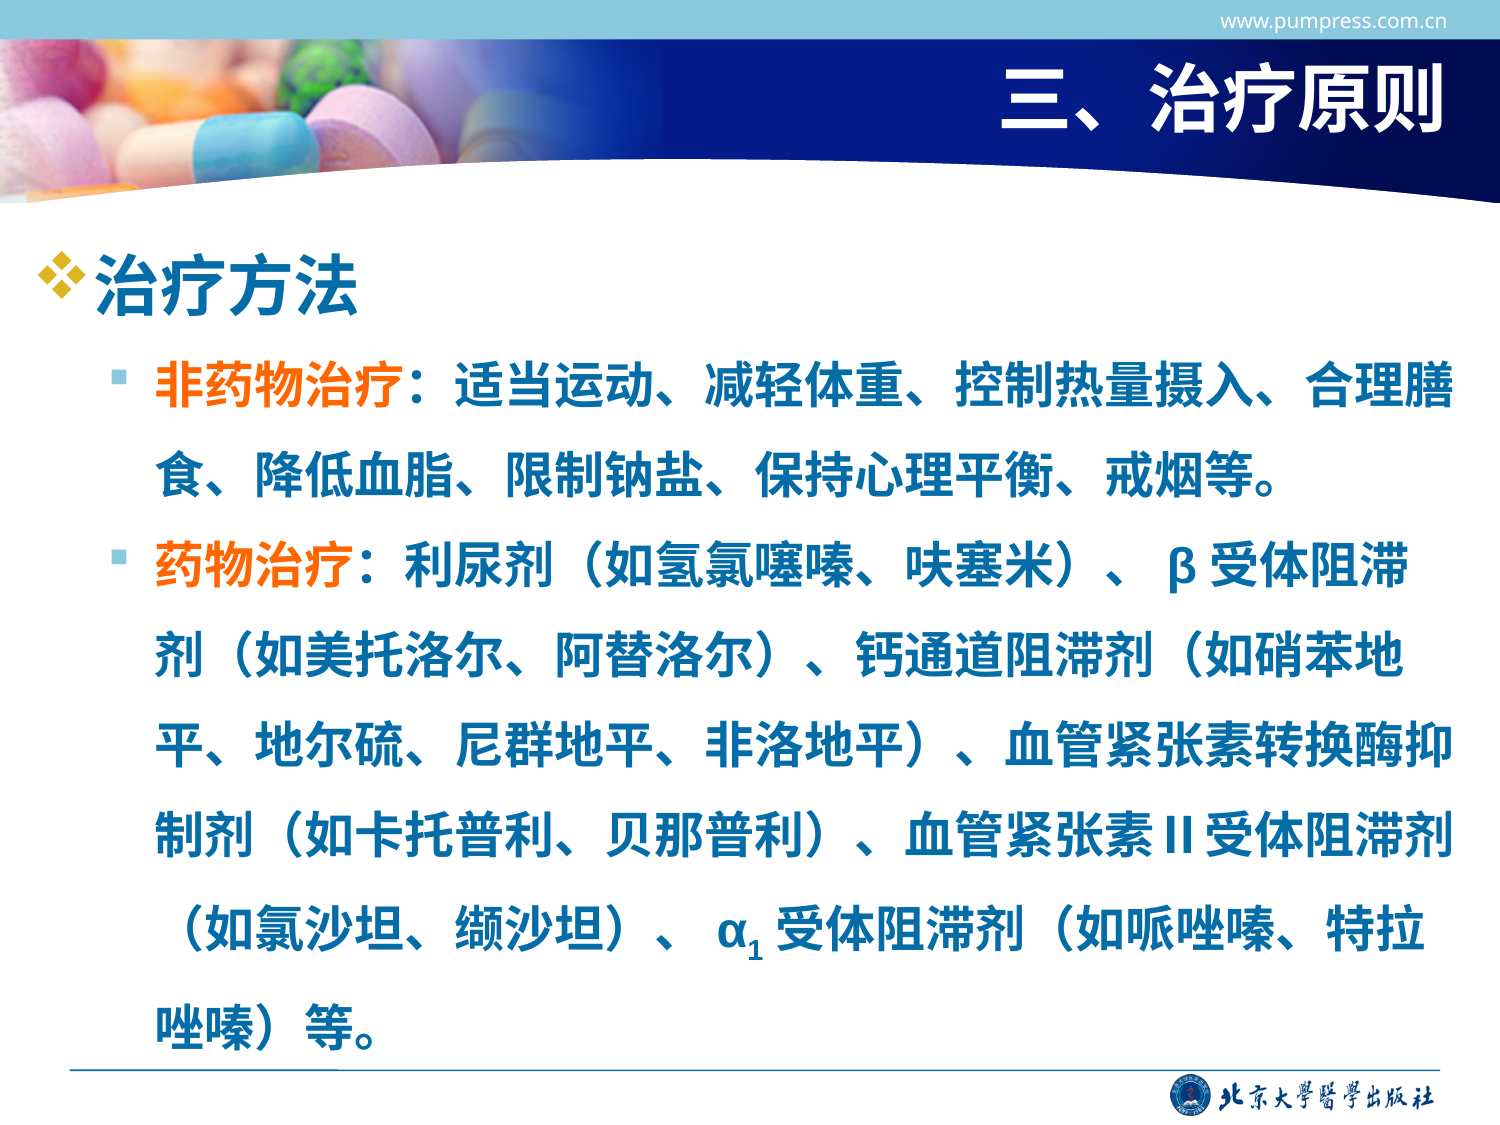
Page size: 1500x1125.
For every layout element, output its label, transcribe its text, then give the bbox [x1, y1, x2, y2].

title 三、治疗原则 [137, 49, 1463, 143]
slide_number www.pumpress.com.cn [1024, 0, 1463, 38]
list 治疗方法 非药物治疗：适当运动、减轻体重、控制热量摄入、合理膳食、降低血脂、限制钠盐、保持心理平衡、戒烟等。 药物治疗：利尿剂（如氢氯噻嗪、呋塞米）、β受体阻滞剂（如美托洛尔、阿替洛尔）、钙通道阻滞剂（如硝苯地平、地尔硫、尼群地平、非洛地平）、血管紧张素转换酶抑制剂（如卡托普利、贝那普利）、血管紧张素Ⅱ受体阻滞剂（如氯沙坦、缬沙坦）、α1受体阻滞剂（如哌唑嗪、特拉唑嗪）等。 [17, 196, 1471, 1071]
picture [0, 40, 1500, 203]
picture [1170, 1074, 1436, 1118]
